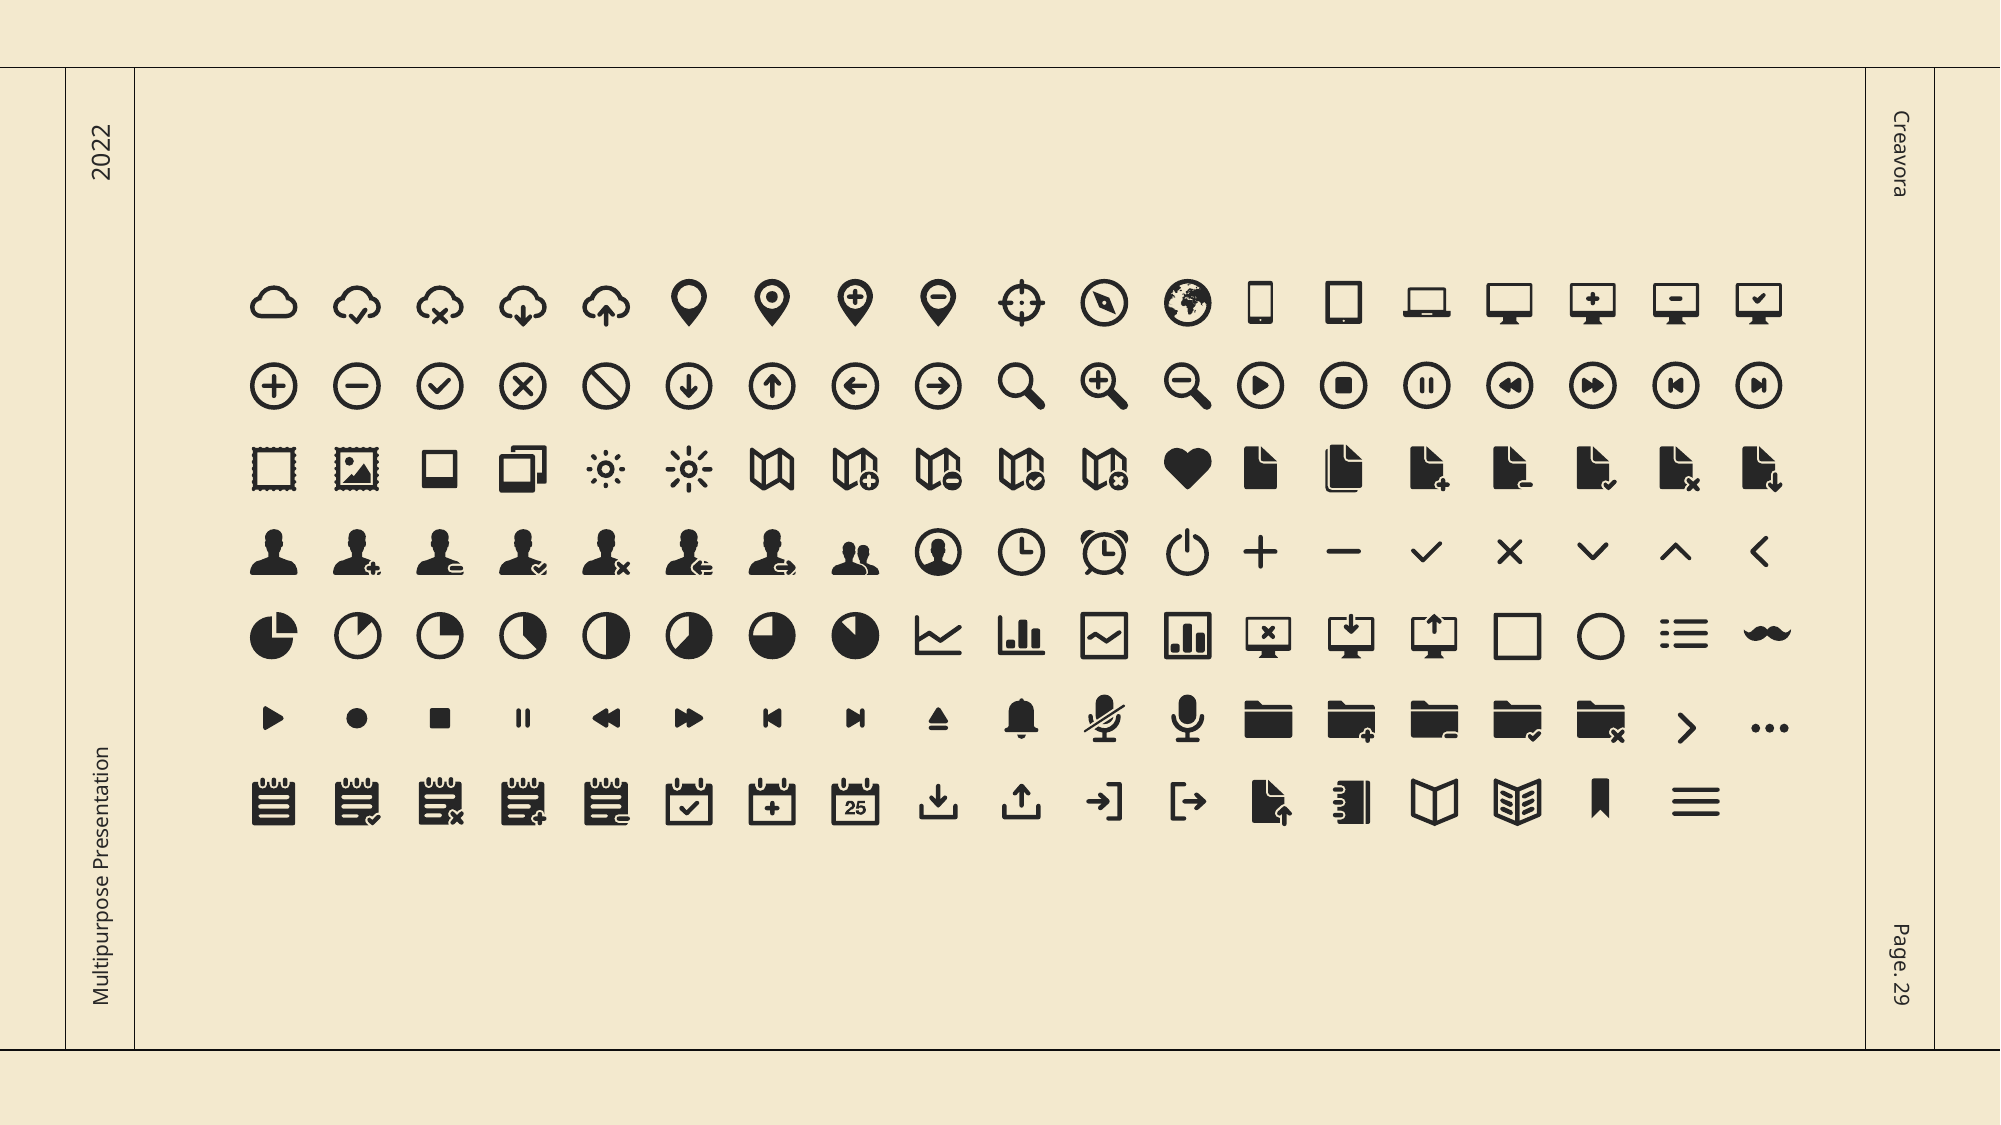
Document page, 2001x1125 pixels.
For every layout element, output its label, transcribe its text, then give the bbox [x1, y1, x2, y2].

text_box [603, 449, 609, 456]
text_box [665, 529, 713, 575]
text_box [276, 611, 298, 634]
text_box [582, 362, 631, 410]
text_box [1653, 283, 1700, 325]
text_box [749, 447, 795, 491]
text_box [1080, 611, 1129, 660]
text_box [1252, 779, 1293, 827]
text_box [582, 611, 631, 660]
text_box [1577, 542, 1609, 561]
text_box [671, 278, 707, 327]
text_box [1673, 630, 1708, 636]
text_box 2022 [77, 68, 123, 197]
text_box [1493, 446, 1533, 490]
text_box [1410, 446, 1450, 492]
text_box [333, 285, 381, 319]
text_box [686, 482, 692, 493]
text_box [1750, 535, 1769, 568]
text_box [499, 362, 547, 410]
text_box [1164, 278, 1212, 327]
text_box [997, 278, 1046, 327]
text_box [346, 708, 368, 729]
text_box [596, 460, 615, 479]
text_box [1672, 787, 1720, 792]
text_box [1493, 612, 1542, 661]
text_box [1247, 280, 1273, 324]
text_box [614, 478, 621, 484]
text_box [582, 285, 631, 327]
text_box [920, 278, 957, 327]
text_box [1244, 700, 1293, 710]
text_box [748, 611, 796, 660]
text_box [1577, 612, 1625, 661]
text_box [686, 445, 692, 456]
text_box Page. 29 [1882, 819, 1923, 1022]
text_box [1735, 283, 1782, 325]
text_box [999, 447, 1045, 491]
text_box [1327, 700, 1375, 710]
text_box [499, 611, 547, 660]
text_box [590, 454, 597, 461]
text_box [1410, 541, 1443, 563]
text_box [1319, 361, 1368, 410]
text_box [1411, 613, 1458, 659]
text_box [1327, 711, 1375, 743]
text_box [1325, 280, 1363, 324]
text_box [748, 783, 796, 826]
text_box [334, 611, 382, 660]
text_box [1245, 616, 1292, 658]
text_box [1403, 287, 1451, 318]
text_box [1660, 619, 1670, 624]
text_box [997, 615, 1046, 656]
text_box [1164, 611, 1212, 660]
text_box [499, 285, 547, 327]
text_box [416, 529, 464, 575]
text_box [1497, 539, 1523, 565]
text_box [249, 362, 298, 410]
text_box [1236, 361, 1285, 410]
text_box [665, 362, 713, 410]
text_box [1660, 643, 1670, 648]
text_box [421, 449, 458, 489]
text_box [590, 478, 597, 484]
text_box [928, 707, 949, 724]
text_box [1080, 529, 1129, 575]
text_box [249, 529, 298, 575]
text_box [758, 777, 763, 789]
text_box [335, 777, 381, 826]
text_box [1332, 780, 1364, 824]
text_box [1486, 283, 1533, 325]
text_box [1080, 362, 1129, 410]
text_box [416, 611, 464, 660]
text_box [1735, 361, 1783, 410]
text_box [846, 708, 865, 728]
text_box [1004, 698, 1039, 733]
text_box [1577, 700, 1625, 710]
text_box [1410, 711, 1459, 739]
text_box [249, 285, 298, 319]
text_box [914, 615, 962, 656]
text_box [429, 708, 451, 729]
text_box [697, 450, 708, 461]
text_box [929, 783, 948, 808]
text_box [1591, 778, 1610, 819]
text_box [1410, 778, 1459, 827]
text_box [1659, 446, 1700, 492]
text_box [1652, 361, 1700, 410]
text_box [1673, 643, 1708, 648]
text_box [1017, 734, 1027, 739]
text_box [928, 725, 949, 731]
text_box [1765, 723, 1775, 733]
text_box [582, 529, 631, 575]
text_box [1244, 446, 1277, 490]
text_box [697, 478, 708, 488]
text_box [1660, 630, 1670, 636]
text_box [698, 777, 704, 789]
text_box [263, 706, 284, 731]
text_box [1182, 792, 1207, 811]
text_box [1365, 780, 1371, 824]
text_box [501, 777, 547, 826]
text_box [864, 777, 870, 789]
text_box [1244, 711, 1293, 738]
text_box [499, 454, 536, 493]
text_box [841, 777, 846, 789]
text_box [997, 362, 1046, 410]
text_box [1171, 714, 1205, 743]
text_box [674, 777, 680, 789]
text_box [249, 616, 294, 660]
text_box [748, 529, 796, 575]
text_box [1493, 711, 1542, 742]
text_box [1343, 613, 1359, 634]
text_box [1660, 542, 1692, 561]
text_box [1080, 278, 1129, 327]
text_box [1328, 617, 1375, 659]
text_box [748, 362, 796, 410]
text_box [1082, 447, 1129, 491]
text_box [334, 446, 379, 492]
text_box [416, 362, 464, 410]
text_box [665, 611, 713, 660]
text_box [831, 783, 880, 826]
text_box [1410, 700, 1459, 710]
text_box [919, 803, 958, 820]
text_box [525, 708, 530, 728]
text_box [614, 454, 621, 461]
text_box [1012, 783, 1031, 808]
text_box [1779, 723, 1789, 733]
text_box [516, 708, 521, 728]
text_box [670, 450, 680, 461]
text_box [1326, 548, 1361, 554]
text_box [1403, 361, 1451, 410]
text_box [914, 362, 962, 410]
text_box [832, 447, 880, 491]
text_box [1672, 799, 1720, 804]
text_box [679, 460, 698, 479]
text_box [1743, 625, 1792, 641]
text_box [603, 482, 609, 489]
text_box [1751, 723, 1761, 733]
text_box [1577, 711, 1625, 743]
text_box [1569, 283, 1616, 325]
text_box [251, 446, 297, 492]
text_box [499, 529, 547, 575]
text_box [584, 777, 631, 826]
text_box [1178, 694, 1197, 725]
text_box [592, 708, 620, 728]
text_box [1164, 362, 1212, 410]
text_box [675, 708, 704, 728]
text_box [997, 528, 1046, 576]
text_box [1086, 792, 1110, 811]
text_box [348, 307, 368, 325]
text_box [252, 777, 296, 826]
text_box [510, 445, 547, 484]
text_box [914, 528, 962, 576]
text_box Creavora [1882, 96, 1923, 298]
text_box [1486, 361, 1534, 410]
text_box [416, 285, 464, 319]
text_box [1166, 534, 1209, 576]
text_box [1170, 782, 1187, 821]
text_box [1083, 694, 1126, 743]
text_box [665, 783, 713, 826]
text_box [1002, 803, 1041, 820]
text_box [1185, 528, 1190, 553]
text_box [1243, 534, 1278, 569]
text_box [1106, 782, 1122, 821]
text_box [781, 777, 787, 789]
text_box [333, 529, 381, 575]
text_box [831, 541, 880, 575]
text_box [418, 777, 464, 825]
text_box [754, 278, 790, 327]
text_box [1493, 778, 1542, 827]
text_box [670, 478, 680, 488]
text_box Multipurpose Presentation [79, 444, 120, 1022]
text_box [1325, 444, 1363, 493]
text_box [1164, 447, 1212, 490]
text_box [1672, 811, 1720, 816]
text_box [1493, 700, 1542, 710]
text_box [1677, 712, 1697, 744]
text_box [702, 467, 713, 472]
text_box [837, 278, 874, 327]
text_box [1569, 361, 1617, 410]
text_box [831, 611, 880, 660]
text_box [333, 362, 381, 410]
text_box [763, 708, 782, 728]
text_box [1673, 619, 1708, 624]
text_box [665, 467, 676, 472]
text_box [431, 307, 449, 325]
text_box [1576, 446, 1617, 491]
text_box [915, 447, 962, 491]
text_box [1742, 446, 1783, 493]
text_box [831, 362, 880, 410]
